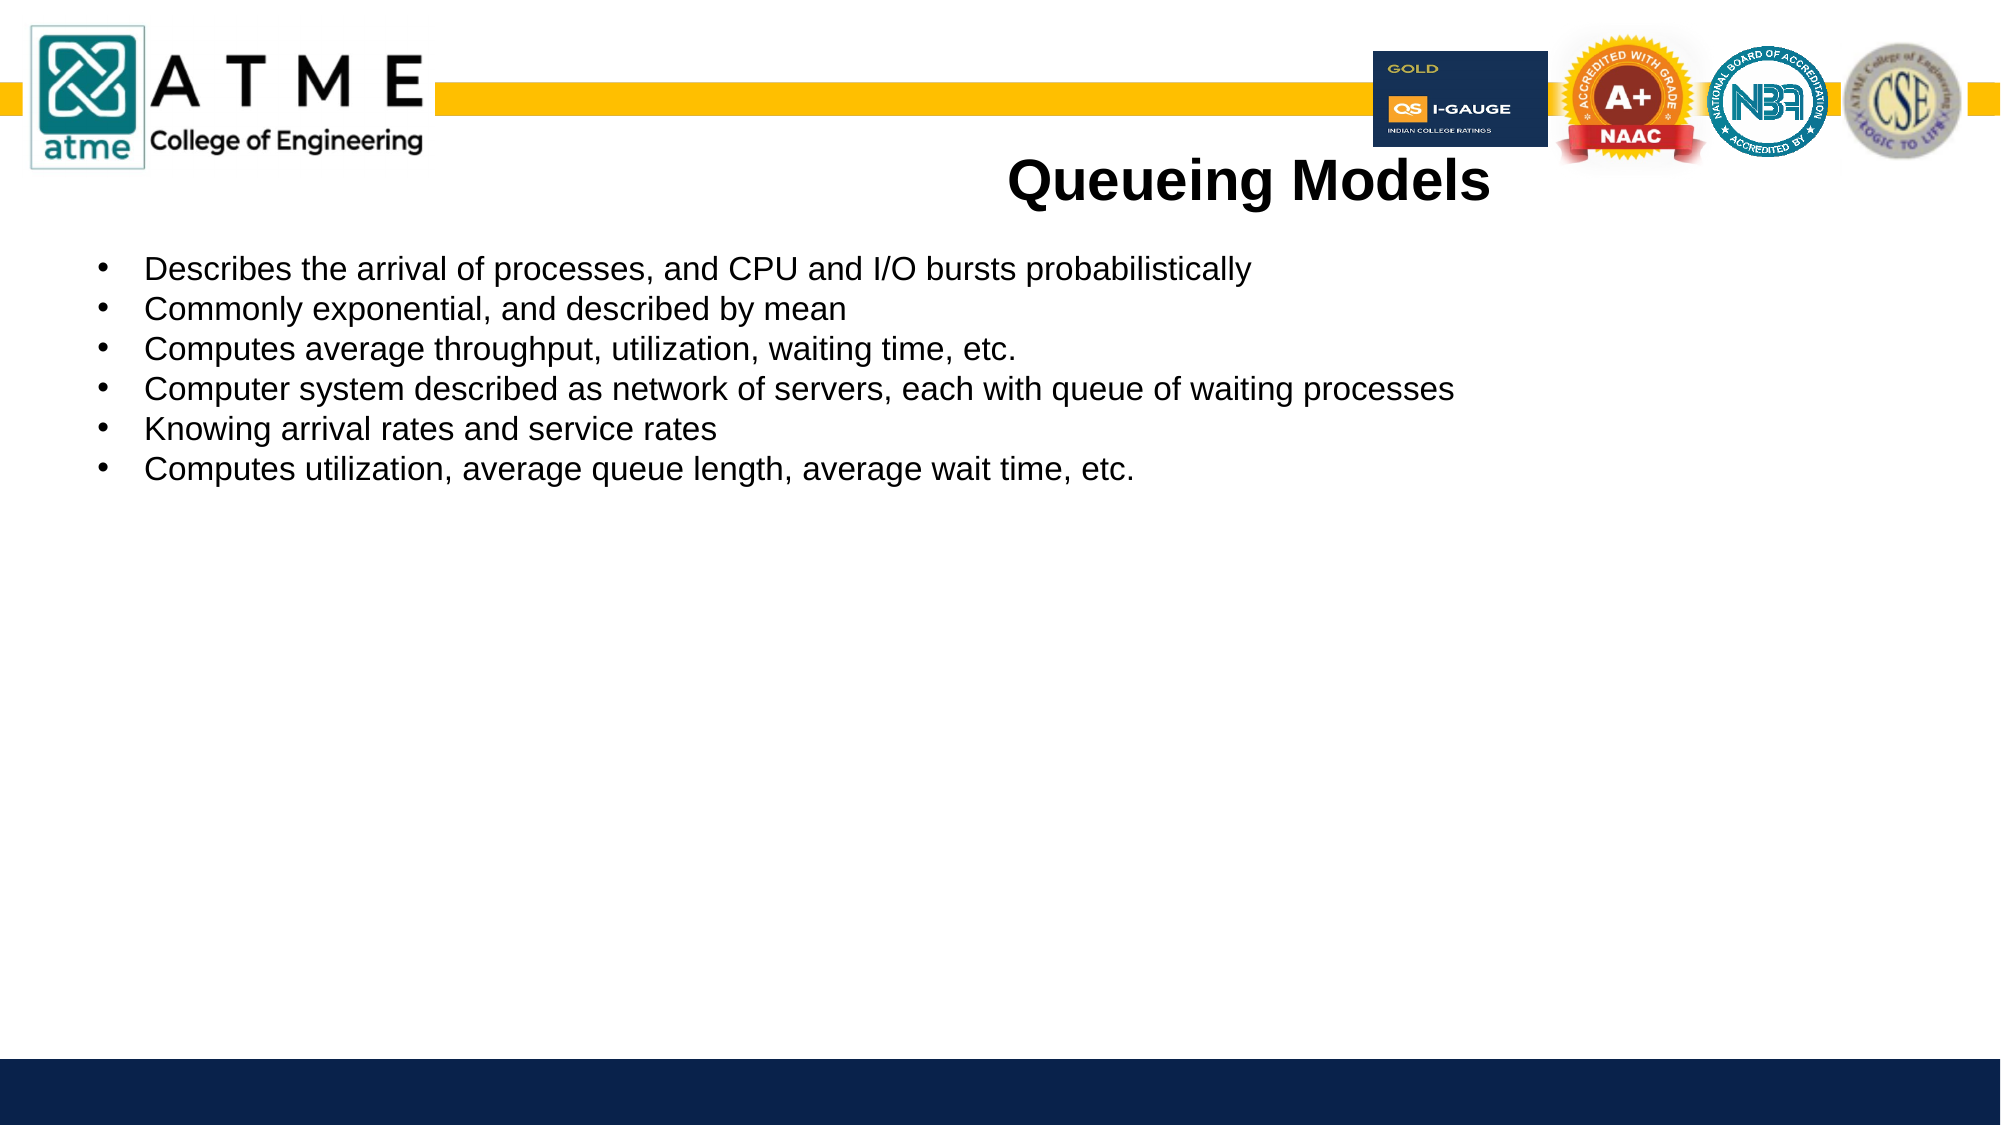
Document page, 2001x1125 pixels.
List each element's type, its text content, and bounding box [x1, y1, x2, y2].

text_box Queueing Models [992, 135, 1508, 220]
picture [22, 15, 435, 178]
text_box Describes the arrival of processes, and CPU and I/O bursts probabilistically Commonly exponential, and described by mean Computes average throughput, utilization, waiting time, etc. Computer system described as network of servers, each with queue of waiting processes Knowing arrival rates and service rates Computes utilization, average queue length, average wait time, etc. [82, 239, 1472, 495]
picture [1373, 20, 1828, 180]
picture [0, 1059, 2001, 1125]
picture [1840, 26, 1968, 176]
